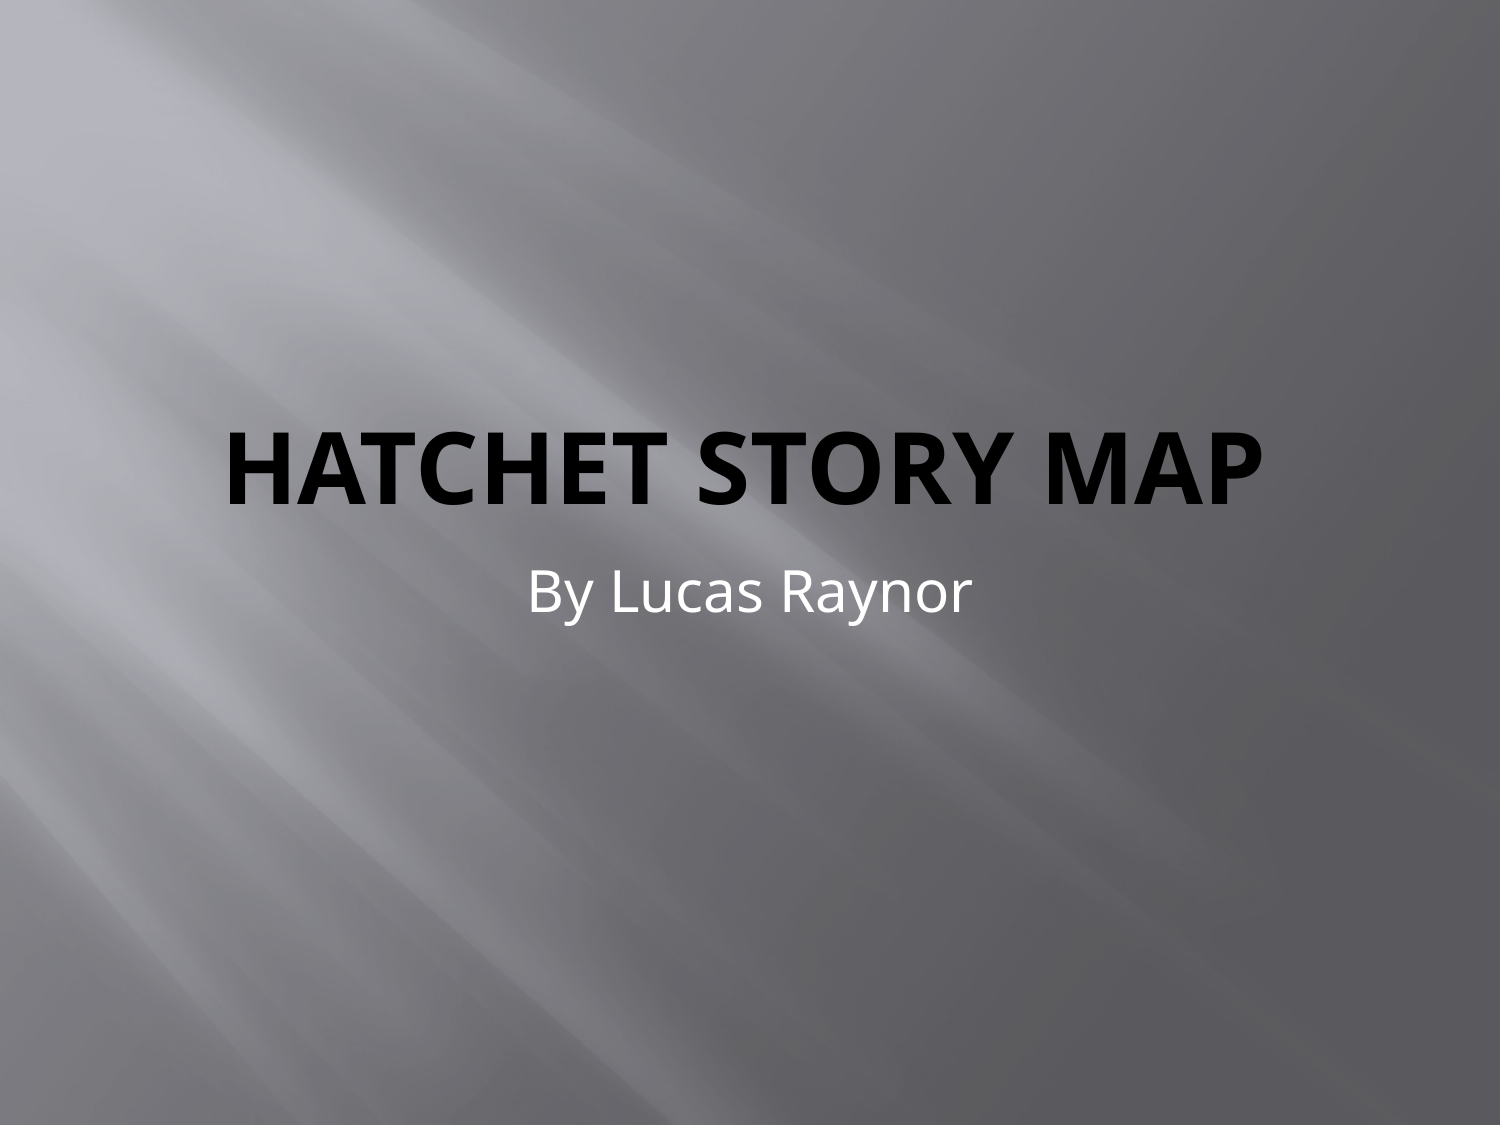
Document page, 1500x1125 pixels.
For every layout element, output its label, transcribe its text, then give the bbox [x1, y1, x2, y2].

subtitle By Lucas Raynor [225, 546, 1275, 834]
title Hatchet story map [69, 224, 1420, 525]
